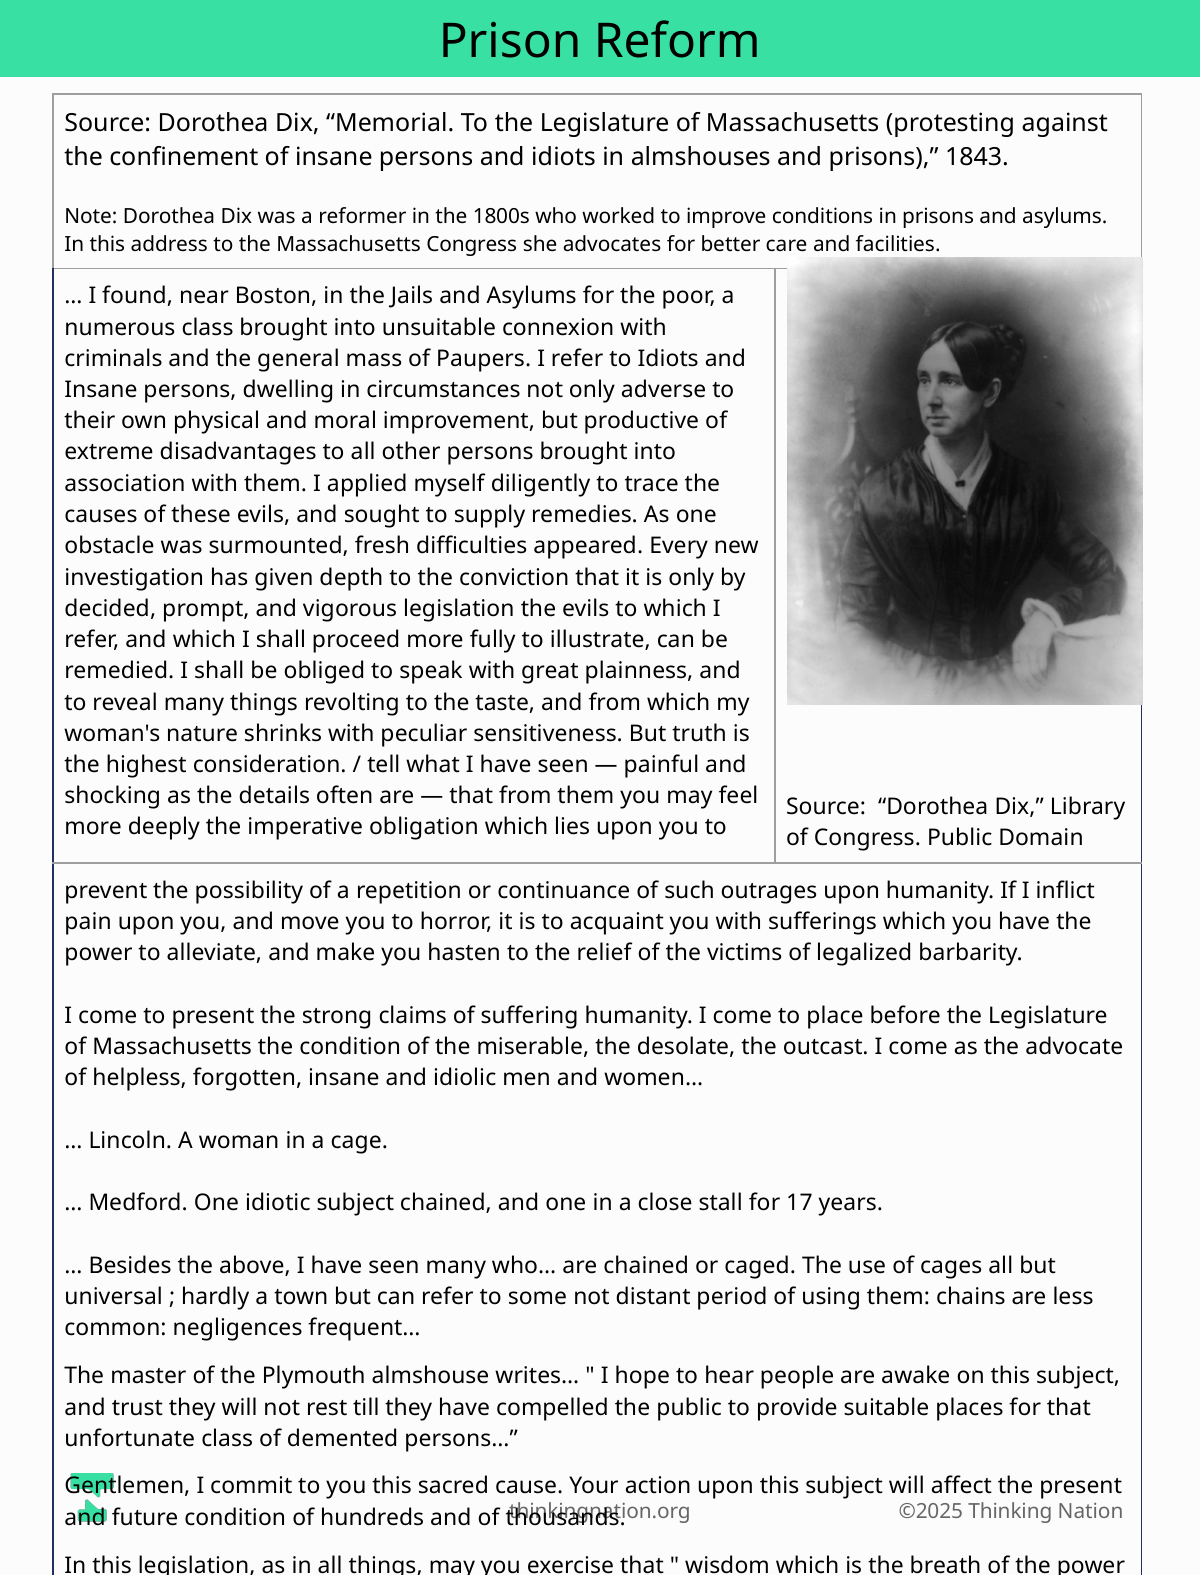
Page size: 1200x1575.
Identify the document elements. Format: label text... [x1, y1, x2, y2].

picture [786, 257, 1143, 705]
table_header Source: Dorothea Dix, “Memorial. To the Legislature of Massachusetts (protesting against the confinement of insane persons and idiots in almshouses and prisons),” 1843. Note: Dorothea Dix was a reformer in the 1800s who worked to improve conditions in prisons and asylums. In this address to the Massachusetts Congress she advocates for better care and facilities. [54, 95, 1141, 268]
table_cell prevent the possibility of a repetition or continuance of such outrages upon humanity. If I inflict pain upon you, and move you to horror, it is to acquaint you with sufferings which you have the power to alleviate, and make you hasten to the relief of the victims of legalized barbarity. I come to present the strong claims of suffering humanity. I come to place before the Legislature of Massachusetts the condition of the miserable, the desolate, the outcast. I come as the advocate of helpless, forgotten, insane and idiolic men and women… … Lincoln. A woman in a cage. … Medford. One idiotic subject chained, and one in a close stall for 17 years. … Besides the above, I have seen many who… are chained or caged. The use of cages all but universal ; hardly a town but can refer to some not distant period of using them: chains are less common: negligences frequent… The master of the Plymouth almshouse writes… " I hope to hear people are awake on this subject, and trust they will not rest till they have compelled the public to provide suitable places for that unfortunate class of demented persons…” Gentlemen, I commit to you this sacred cause. Your action upon this subject will affect the present and future condition of hundreds and of thousands. In this legislation, as in all things, may you exercise that " wisdom which is the breath of the power of God." [54, 864, 1141, 1575]
text_box Prison Reform [0, 0, 1200, 77]
table_cell Source: “Dorothea Dix,” Library of Congress. Public Domain [776, 269, 1141, 862]
table_cell … I found, near Boston, in the Jails and Asylums for the poor, a numerous class brought into unsuitable connexion with criminals and the general mass of Paupers. I refer to Idiots and Insane persons, dwelling in circumstances not only adverse to their own physical and moral improvement, but productive of extreme disadvantages to all other persons brought into association with them. I applied myself diligently to trace the causes of these evils, and sought to supply remedies. As one obstacle was surmounted, fresh difficulties appeared. Every new investigation has given depth to the conviction that it is only by decided, prompt, and vigorous legislation the evils to which I refer, and which I shall proceed more fully to illustrate, can be remedied. I shall be obliged to speak with great plainness, and to reveal many things revolting to the taste, and from which my woman's nature shrinks with peculiar sensitiveness. But truth is the highest consideration. / tell what I have seen — painful and shocking as the details often are — that from them you may feel more deeply the imperative obligation which lies upon you to [54, 269, 774, 862]
picture [58, 1463, 126, 1531]
